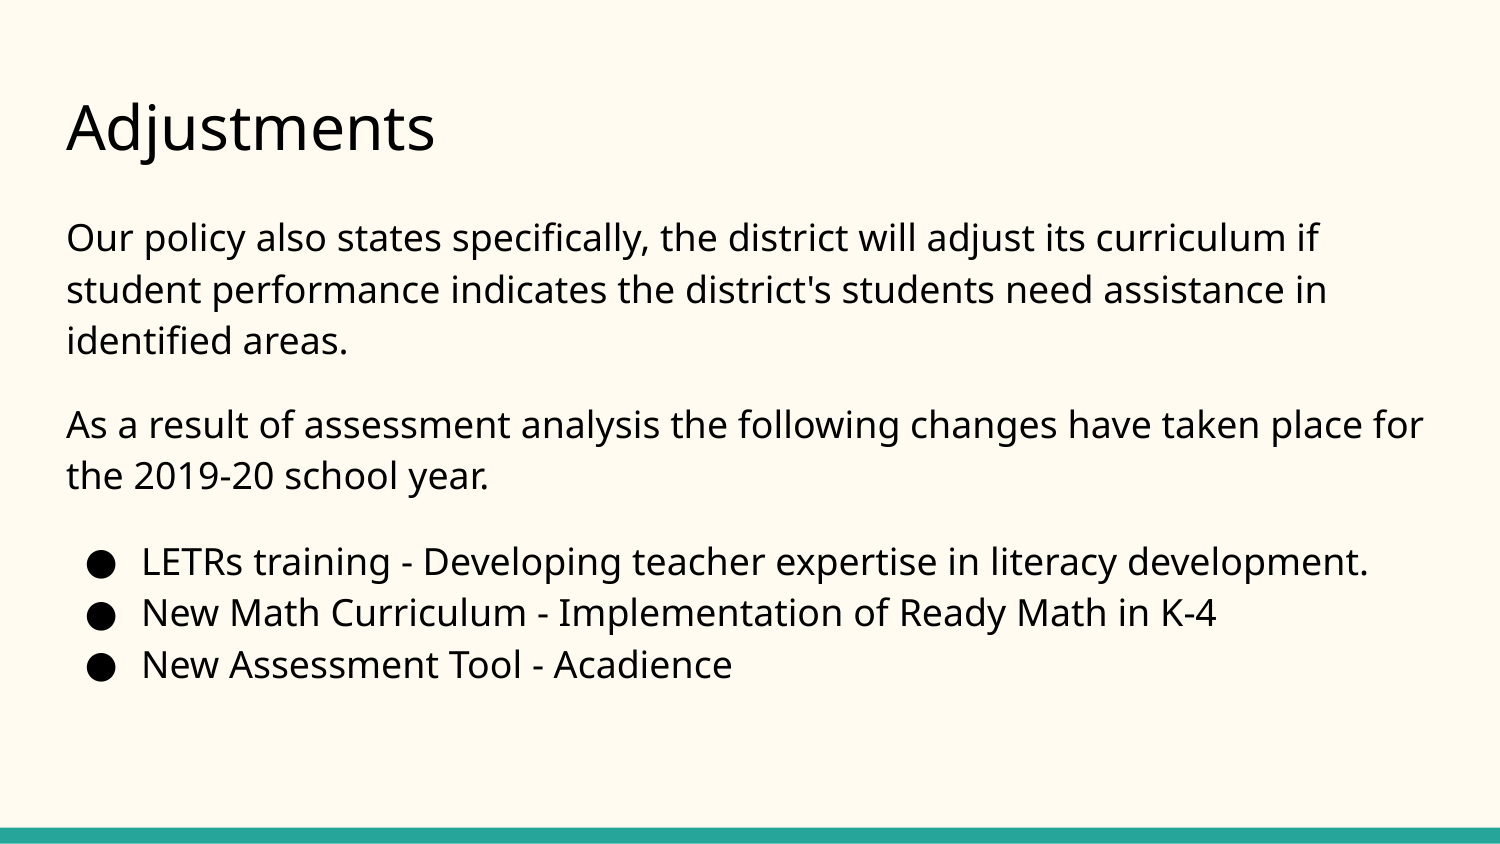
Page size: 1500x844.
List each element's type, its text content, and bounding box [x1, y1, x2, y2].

title Adjustments [51, 72, 1449, 174]
list Our policy also states specifically, the district will adjust its curriculum if student performance indicates the district's students need assistance in identified areas. As a result of assessment analysis the following changes have taken place for the 2019-20 school year. LETRs training - Developing teacher expertise in literacy development. New Math Curriculum - Implementation of Ready Math in K-4 New Assessment Tool - Acadience [51, 192, 1449, 750]
